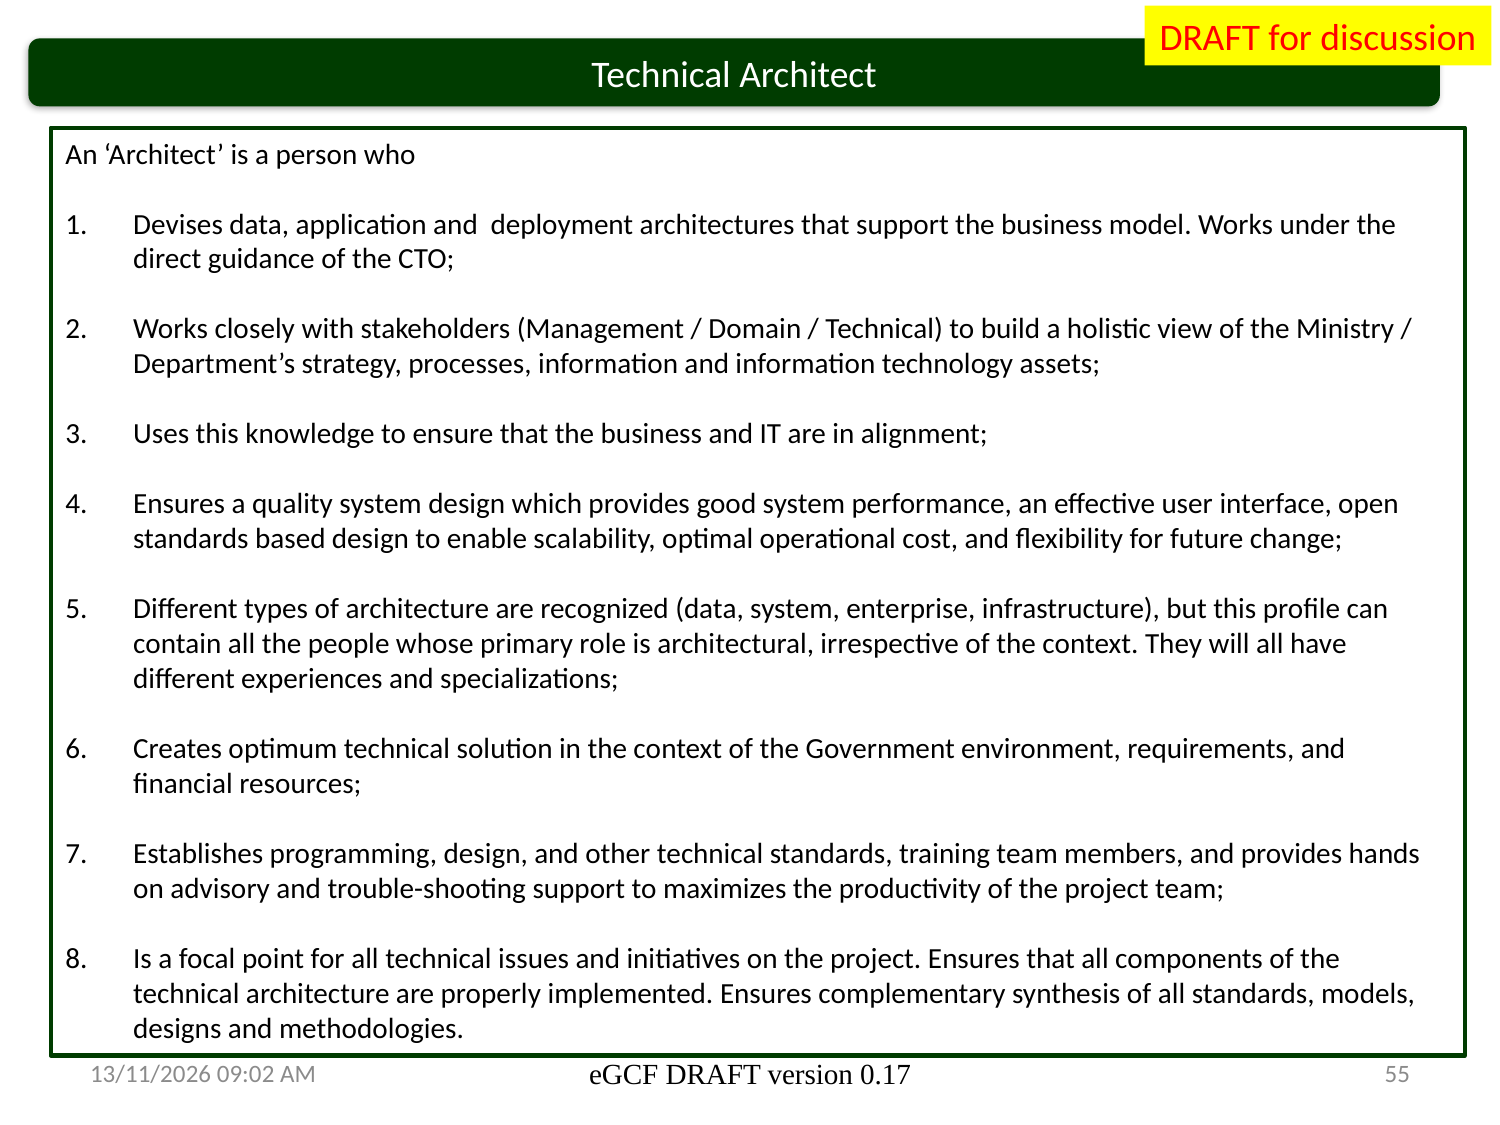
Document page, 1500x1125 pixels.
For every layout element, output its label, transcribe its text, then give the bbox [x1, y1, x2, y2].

text_box An ‘Architect’ is a person who Devises data, application and deployment architectures that support the business model. Works under the direct guidance of the CTO; Works closely with stakeholders (Management / Domain / Technical) to build a holistic view of the Ministry / Department’s strategy, processes, information and information technology assets; Uses this knowledge to ensure that the business and IT are in alignment; Ensures a quality system design which provides good system performance, an effective user interface, open standards based design to enable scalability, optimal operational cost, and flexibility for future change; Different types of architecture are recognized (data, system, enterprise, infrastructure), but this profile can contain all the people whose primary role is architectural, irrespective of the context. They will all have different experiences and specializations; Creates optimum technical solution in the context of the Government environment, requirements, and financial resources; Establishes programming, design, and other technical standards, training team members, and provides hands on advisory and trouble-shooting support to maximizes the productivity of the project team; Is a focal point for all technical issues and initiatives on the project. Ensures that all components of the technical architecture are properly implemented. Ensures complementary synthesis of all standards, models, designs and methodologies. [49, 126, 1467, 1058]
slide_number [75, 1042, 425, 1103]
text_box DRAFT for discussion [1144, 5, 1492, 66]
footer eGCF DRAFT version 0.17 [512, 1042, 988, 1103]
text_box Technical Architect [27, 37, 1441, 108]
slide_number 55 [1074, 1042, 1425, 1103]
